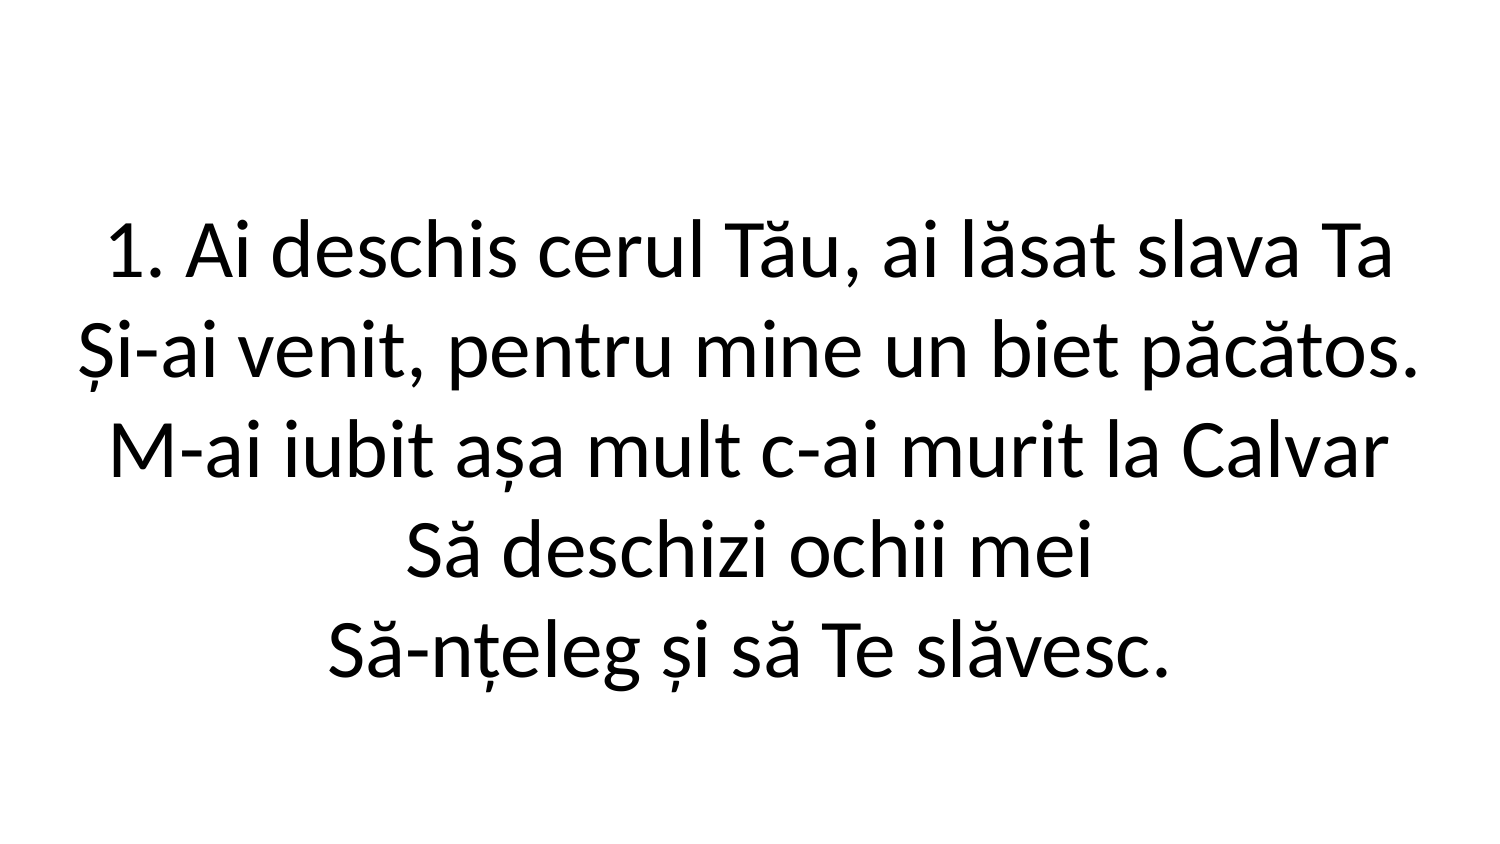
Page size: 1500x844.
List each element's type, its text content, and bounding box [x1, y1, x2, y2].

text_box 1. Ai deschis cerul Tău, ai lăsat slava Ta Și-ai venit, pentru mine un biet păcătos. M-ai iubit așa mult c-ai murit la Calvar Să deschizi ochii mei Să-nțeleg și să Te slăvesc. [62, 142, 1438, 702]
